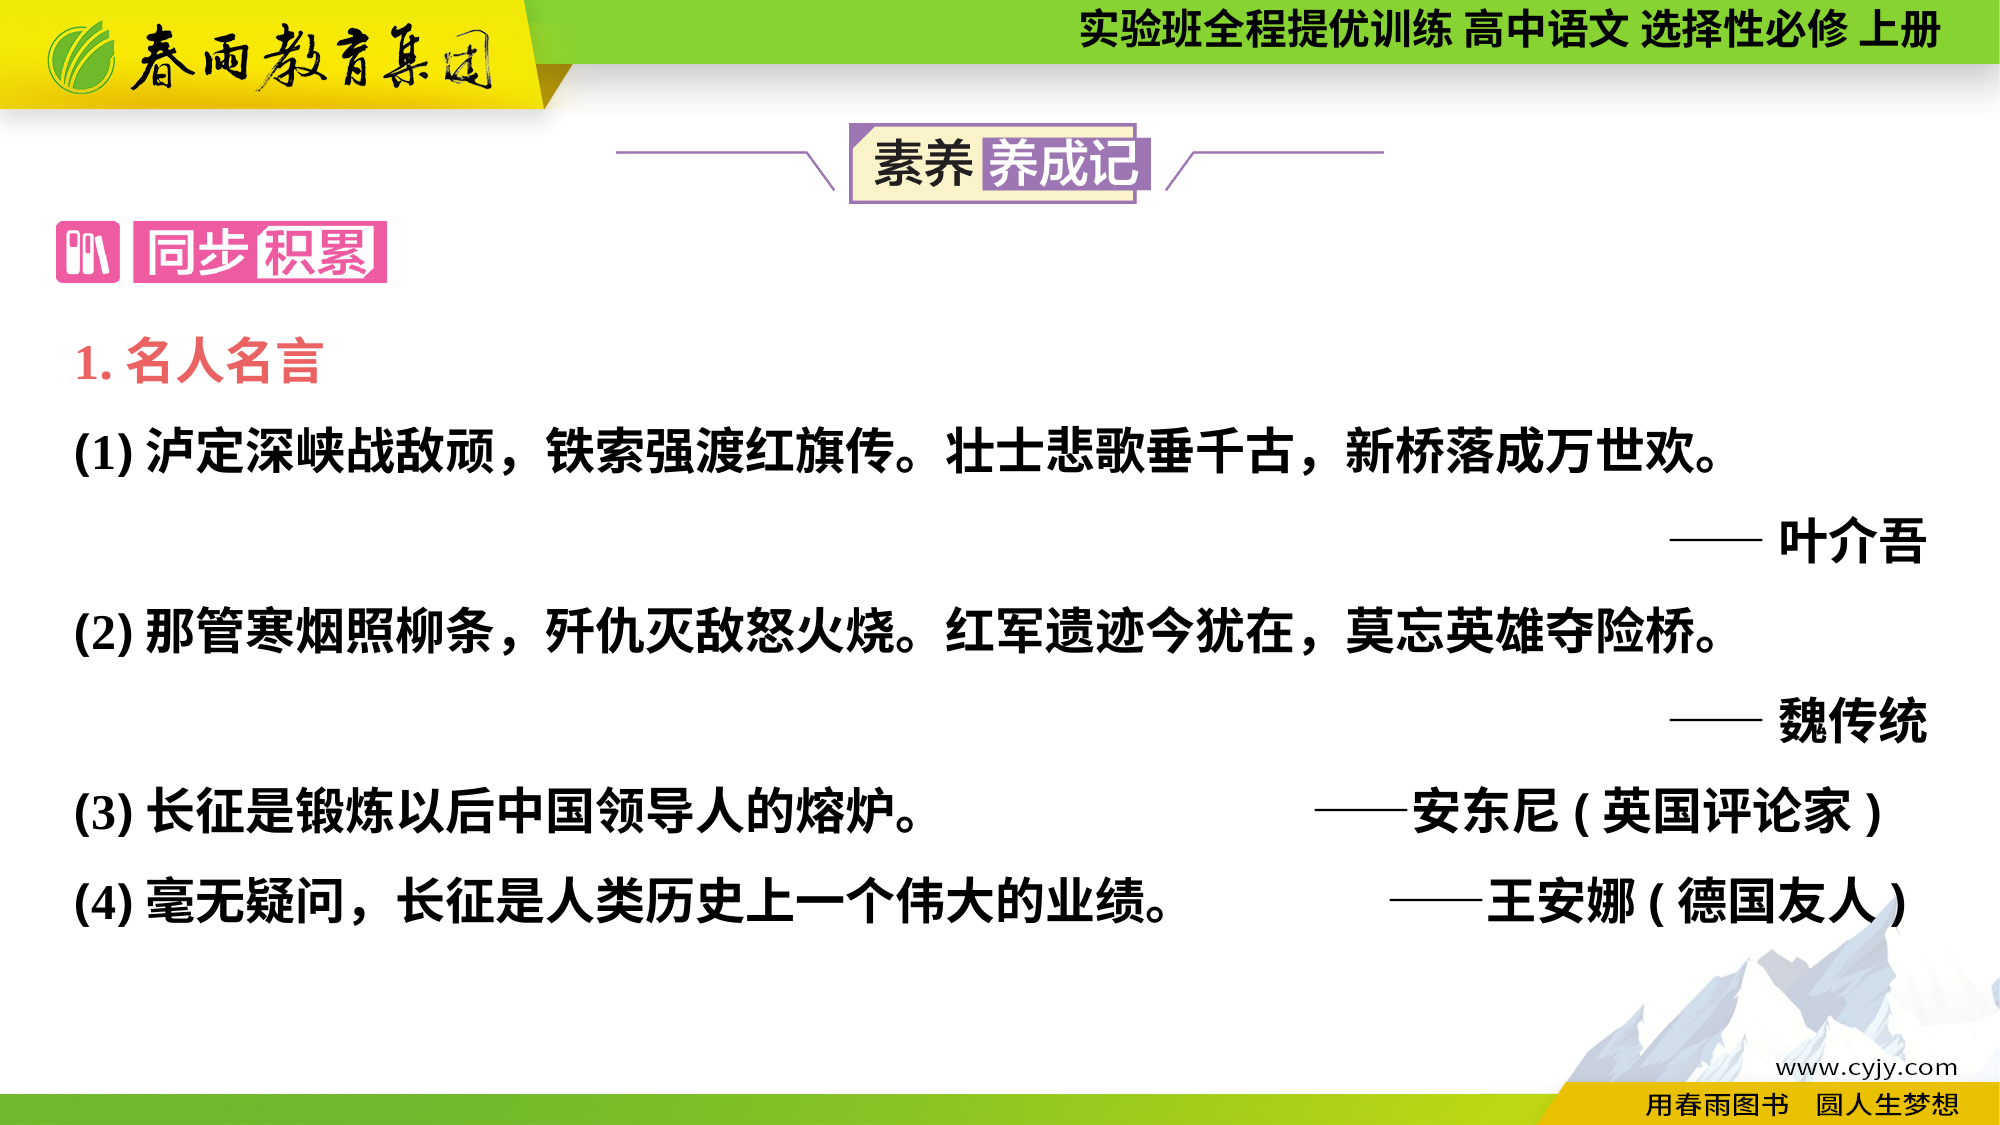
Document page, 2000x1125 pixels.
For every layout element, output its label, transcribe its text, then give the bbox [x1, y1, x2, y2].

picture [0, 0, 2000, 1125]
list 1.名人名言 (1)泸定深峡战敌顽，铁索强渡红旗传。壮士悲歌垂千古，新桥落成万世欢。 ——叶介吾 (2)那管寒烟照柳条，歼仇灭敌怒火烧。红军遗迹今犹在，莫忘英雄夺险桥。 ——魏传统 (3)长征是锻炼以后中国领导人的熔炉。 ——安东尼(英国评论家) (4)毫无疑问，长征是人类历史上一个伟大的业绩。 ——王安娜(德国友人) [59, 292, 1944, 944]
